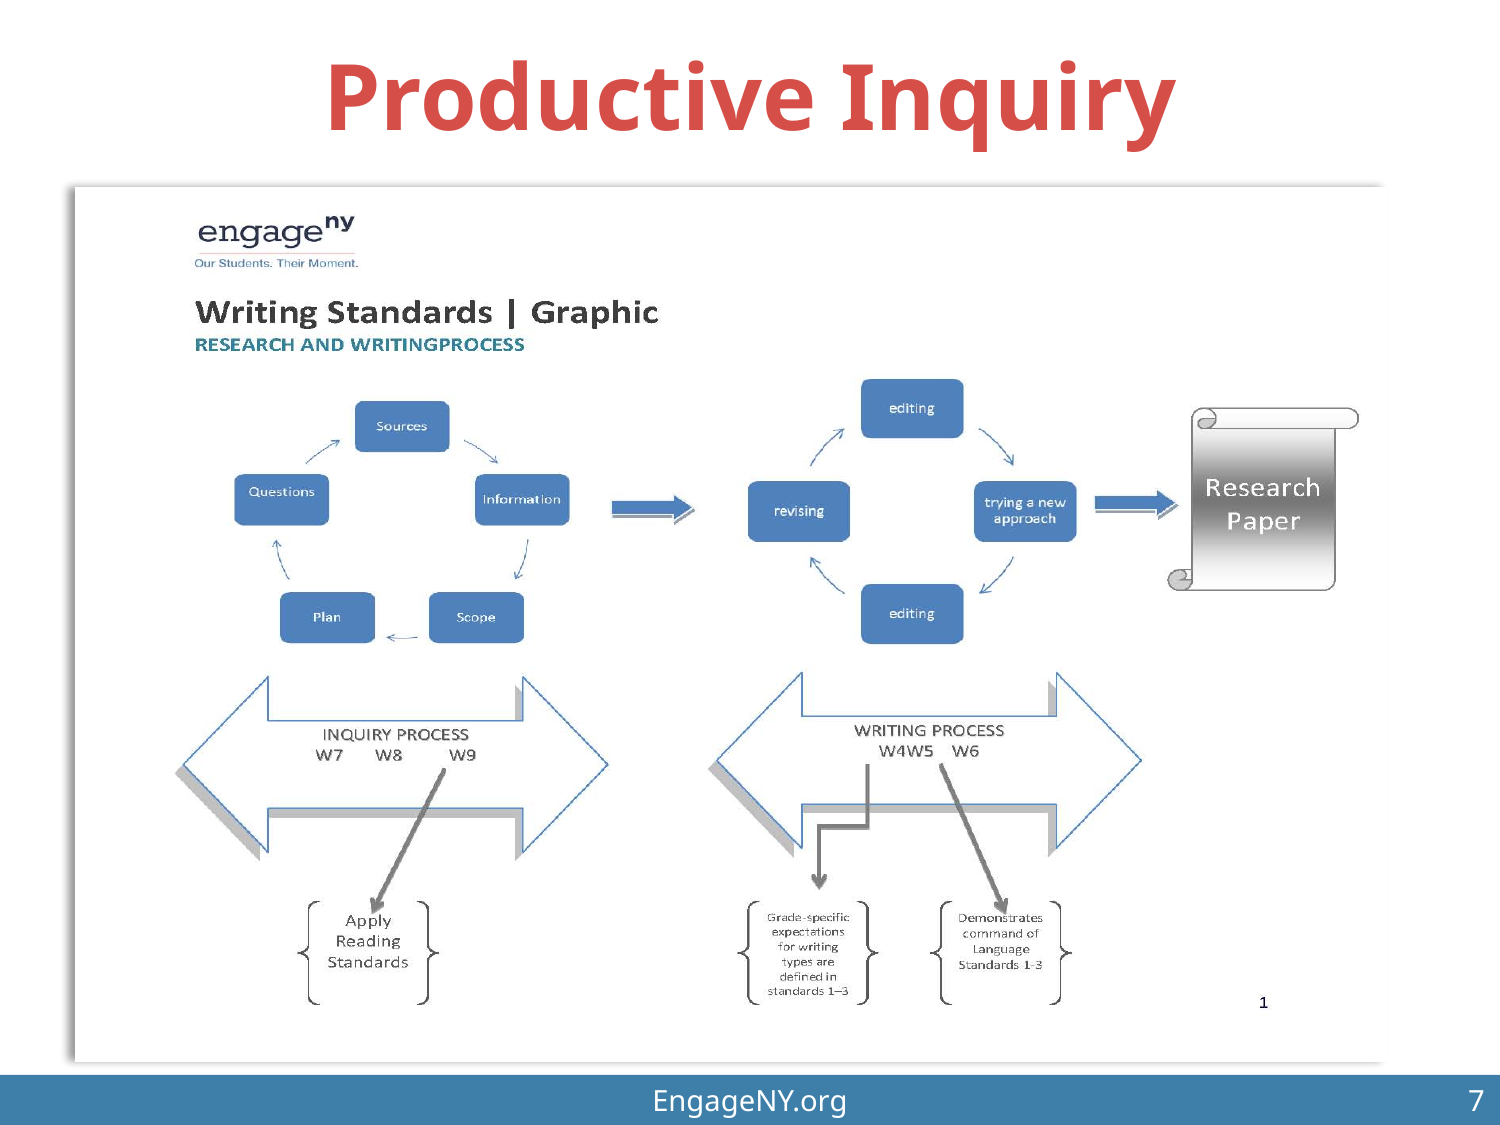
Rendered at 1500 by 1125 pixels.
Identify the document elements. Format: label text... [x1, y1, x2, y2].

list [74, 187, 1388, 1062]
title Productive Inquiry [75, 0, 1425, 188]
slide_number 7 [1149, 1074, 1500, 1125]
footer EngageNY.org [0, 1074, 1149, 1125]
